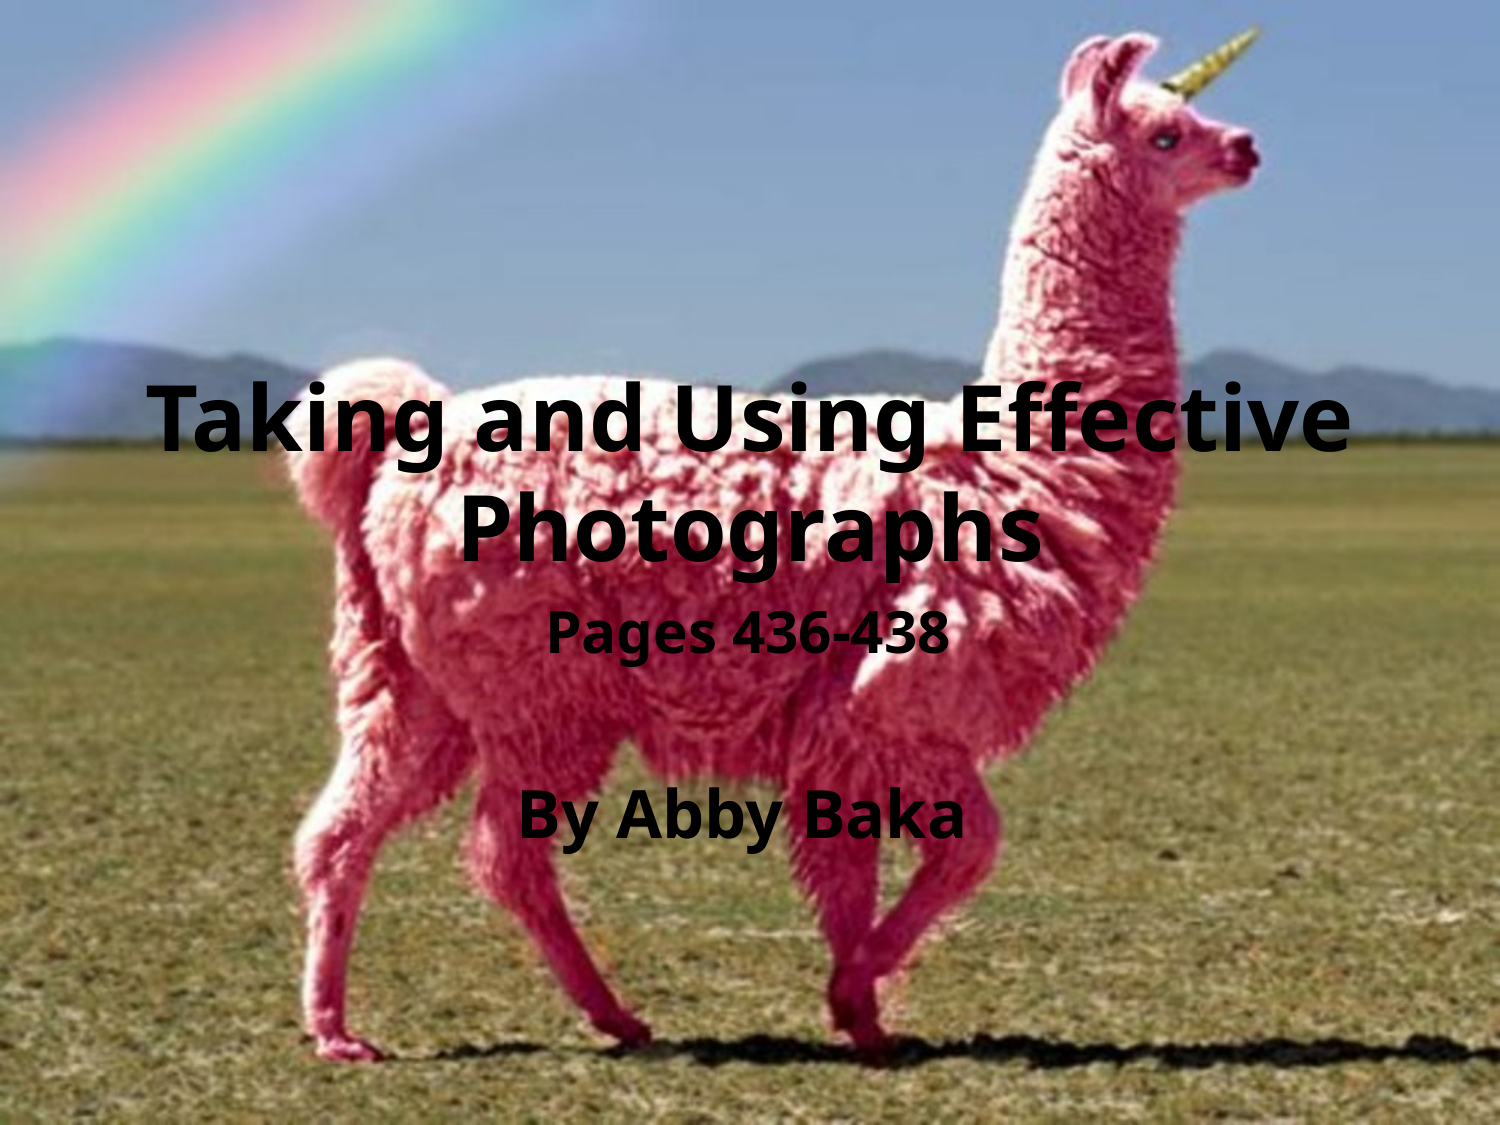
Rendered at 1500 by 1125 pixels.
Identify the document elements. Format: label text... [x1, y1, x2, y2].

subtitle Pages 436-438 By Abby Baka [200, 587, 1250, 1100]
title Taking and Using Effective Photographs [112, 349, 1388, 591]
picture [0, 0, 1500, 1125]
